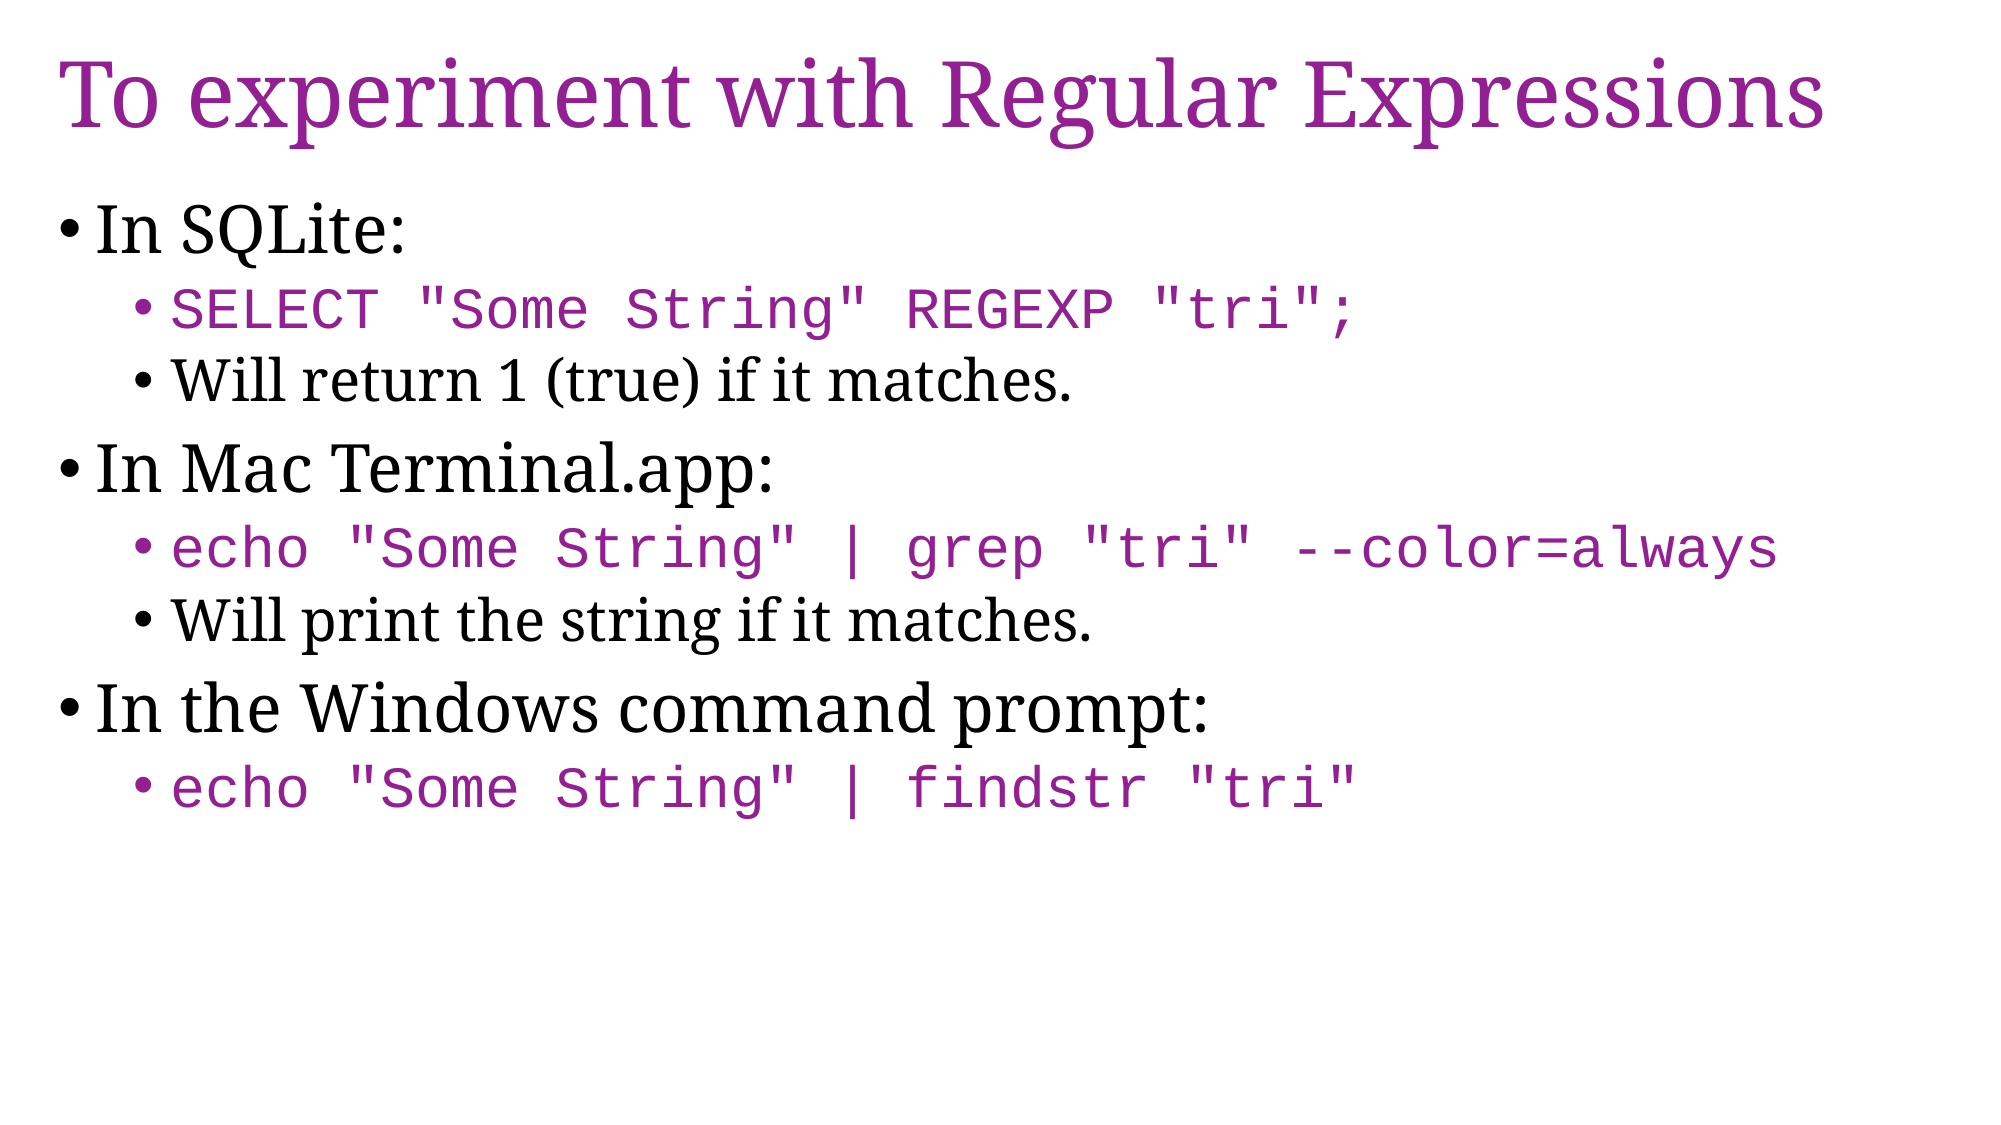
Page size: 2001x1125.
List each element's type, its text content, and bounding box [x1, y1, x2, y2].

title To experiment with Regular Expressions [43, 25, 1953, 171]
list In SQLite: SELECT "Some String" REGEXP "tri"; Will return 1 (true) if it matches. In Mac Terminal.app: echo "Some String" | grep "tri" --color=always Will print the string if it matches. In the Windows command prompt: echo "Some String" | findstr "tri" [43, 188, 1953, 1106]
